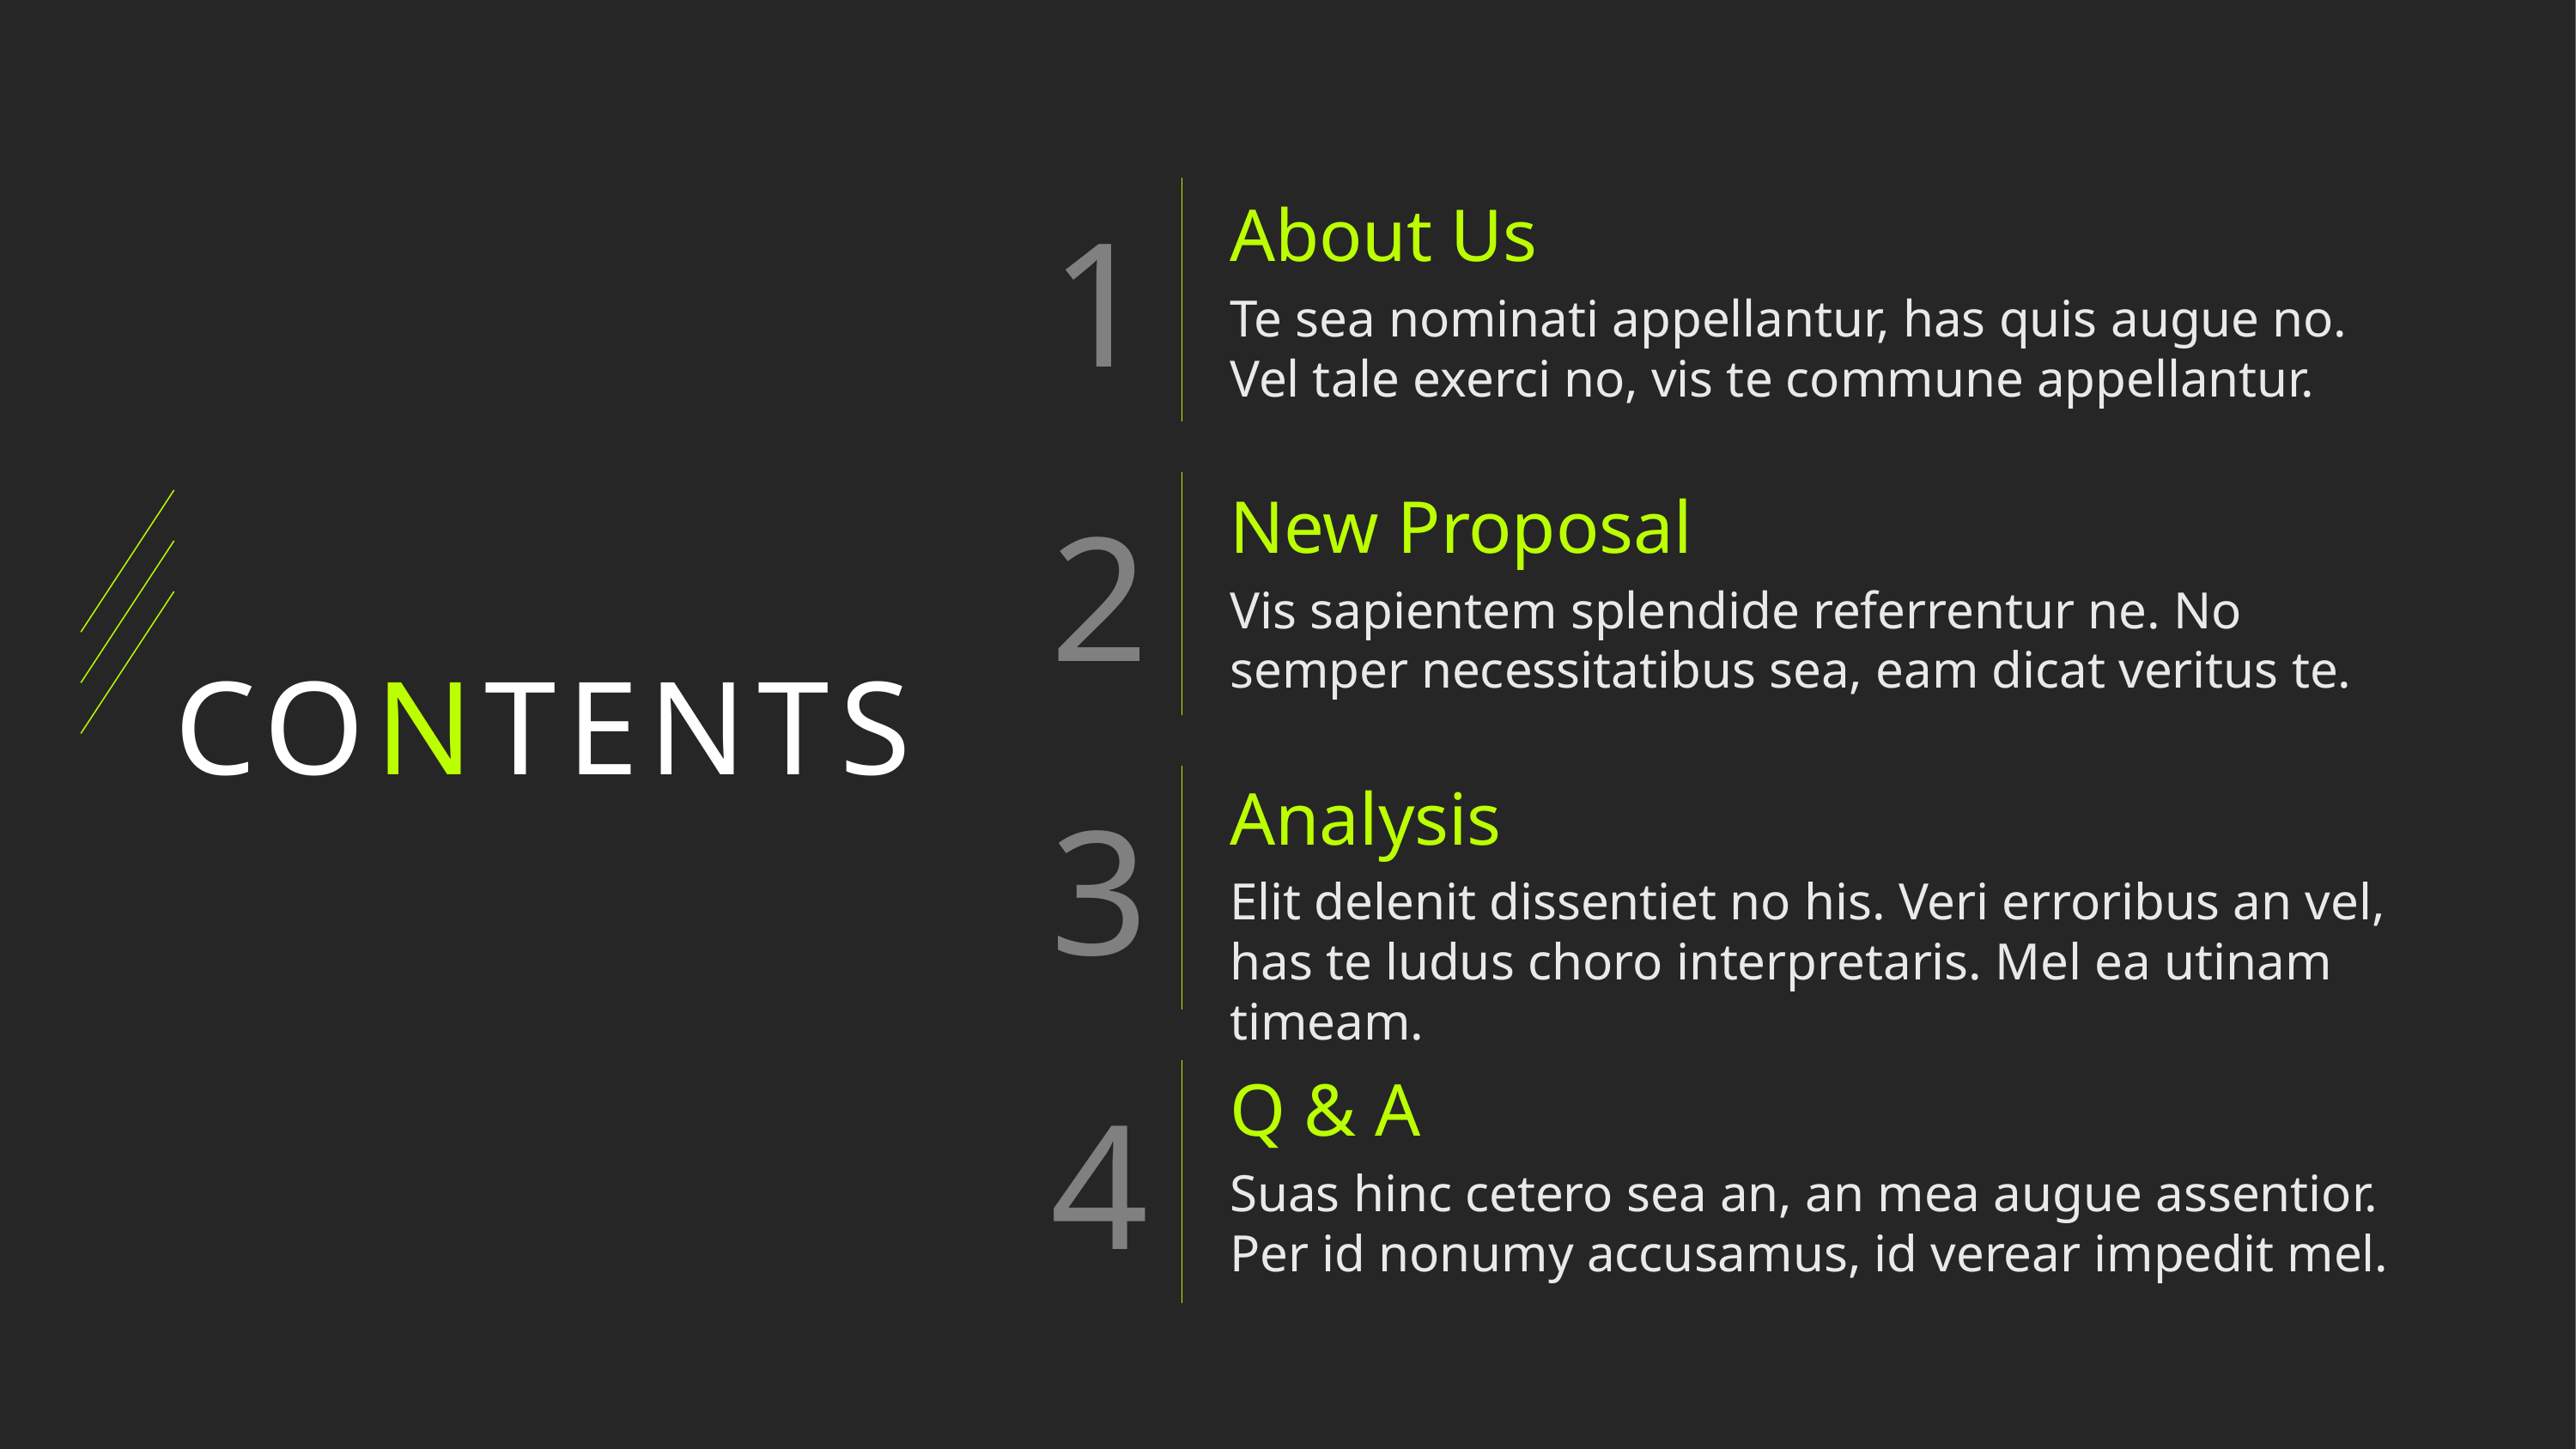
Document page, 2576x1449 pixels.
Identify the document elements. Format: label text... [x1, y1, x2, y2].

list About Us [1206, 165, 2415, 275]
list Elit delenit dissentiet no his. Veri erroribus an vel, has te ludus choro interpretaris. Mel ea utinam timeam. [1206, 858, 2415, 1031]
list Te sea nominati appellantur, has quis augue no. Vel tale exerci no, vis te commune appellantur. [1206, 275, 2415, 448]
title CONTENTS [151, 581, 1024, 865]
list Suas hinc cetero sea an, an mea augue assentior. Per id nonumy accusamus, id verear impedit mel. [1206, 1149, 2415, 1323]
list Q & A [1206, 1040, 2415, 1149]
list Analysis [1206, 749, 2415, 858]
list Vis sapientem splendide referrentur ne. No semper necessitatibus sea, eam dicat veritus te. [1206, 567, 2415, 739]
list New Proposal [1206, 457, 2415, 567]
